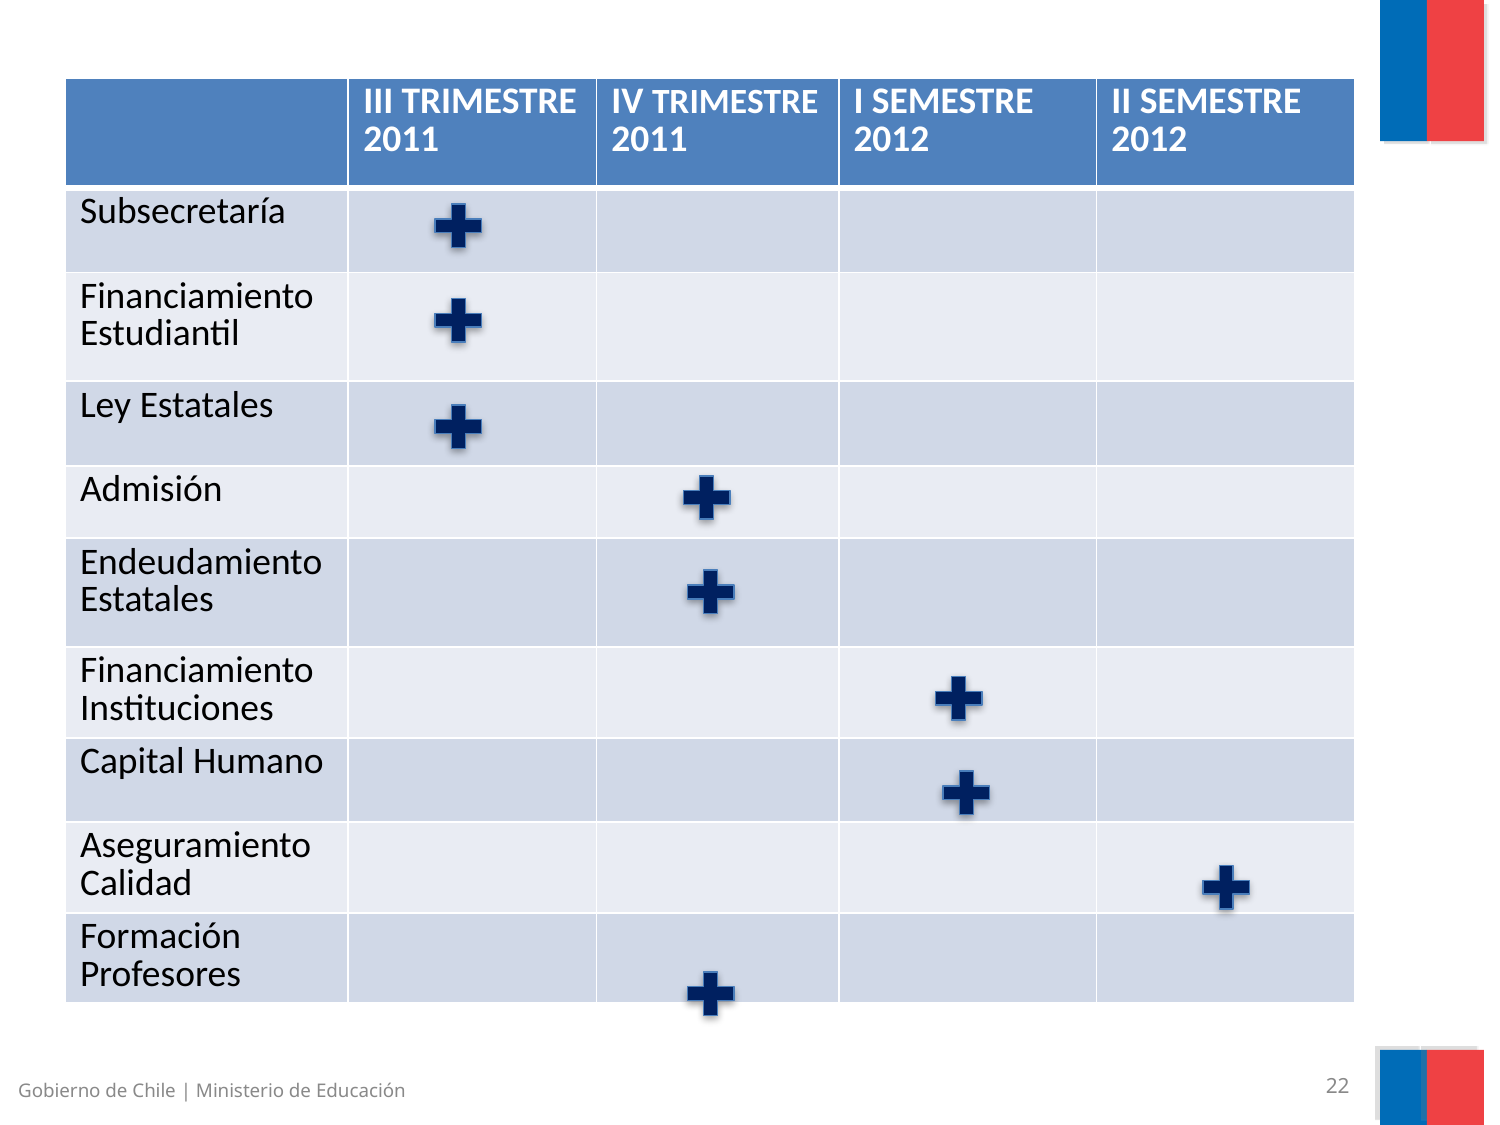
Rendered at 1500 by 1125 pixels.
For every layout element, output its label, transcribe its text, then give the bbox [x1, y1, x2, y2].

text_box [935, 676, 983, 721]
table_cell [597, 739, 838, 821]
table_cell [349, 467, 596, 537]
table_cell [1097, 739, 1354, 821]
table_cell [1097, 382, 1354, 465]
table_cell [1097, 467, 1354, 537]
text_box [434, 298, 482, 343]
text_box [687, 569, 735, 614]
slide_number 22 [1014, 1070, 1365, 1103]
table_cell [349, 914, 596, 1002]
table_cell [597, 914, 838, 1002]
table_header I SEMESTRE 2012 [840, 79, 1096, 185]
table_cell Financiamiento Estudiantil [66, 273, 347, 380]
table_cell [597, 467, 838, 537]
table_cell Endeudamiento Estatales [66, 539, 347, 646]
table_cell [840, 648, 1096, 737]
table_cell Aseguramiento Calidad [66, 823, 347, 912]
footer Gobierno de Chile | Ministerio de Educación [3, 1070, 479, 1112]
table_cell Subsecretaría [66, 191, 347, 272]
table_cell [597, 539, 838, 646]
table_cell [349, 382, 596, 465]
table_cell [840, 739, 1096, 821]
text_box [683, 475, 731, 520]
table_cell Admisión [66, 467, 347, 537]
table_cell [597, 382, 838, 465]
table_cell [597, 191, 838, 272]
table_cell [349, 823, 596, 912]
table_header [66, 79, 347, 185]
table_cell [840, 539, 1096, 646]
table_cell [840, 823, 1096, 912]
table_cell [840, 191, 1096, 272]
table_cell [597, 273, 838, 380]
table_cell Formación Profesores [66, 914, 347, 1002]
table_cell [349, 739, 596, 821]
table_cell [840, 382, 1096, 465]
text_box [1202, 865, 1250, 910]
table_cell [349, 191, 596, 272]
table_cell [597, 823, 838, 912]
table_cell [1097, 823, 1354, 912]
table_cell [349, 539, 596, 646]
table_cell [349, 273, 596, 380]
text_box [687, 971, 735, 1016]
table_cell Capital Humano [66, 739, 347, 821]
table_cell [840, 273, 1096, 380]
table_cell [1097, 191, 1354, 272]
table_cell Financiamiento Instituciones [66, 648, 347, 737]
table_cell [1097, 914, 1354, 1002]
table_header III TRIMESTRE 2011 [349, 79, 596, 185]
text_box [434, 203, 482, 248]
table_cell [840, 914, 1096, 1002]
table_cell Ley Estatales [66, 382, 347, 465]
table_cell [840, 467, 1096, 537]
table_cell [349, 648, 596, 737]
table_header II SEMESTRE 2012 [1097, 79, 1354, 185]
text_box [942, 770, 990, 815]
table_cell [1097, 648, 1354, 737]
text_box [434, 404, 482, 449]
table_cell [1097, 273, 1354, 380]
table_cell [1097, 539, 1354, 646]
table_cell [597, 648, 838, 737]
table_header IV TRIMESTRE 2011 [597, 79, 838, 185]
